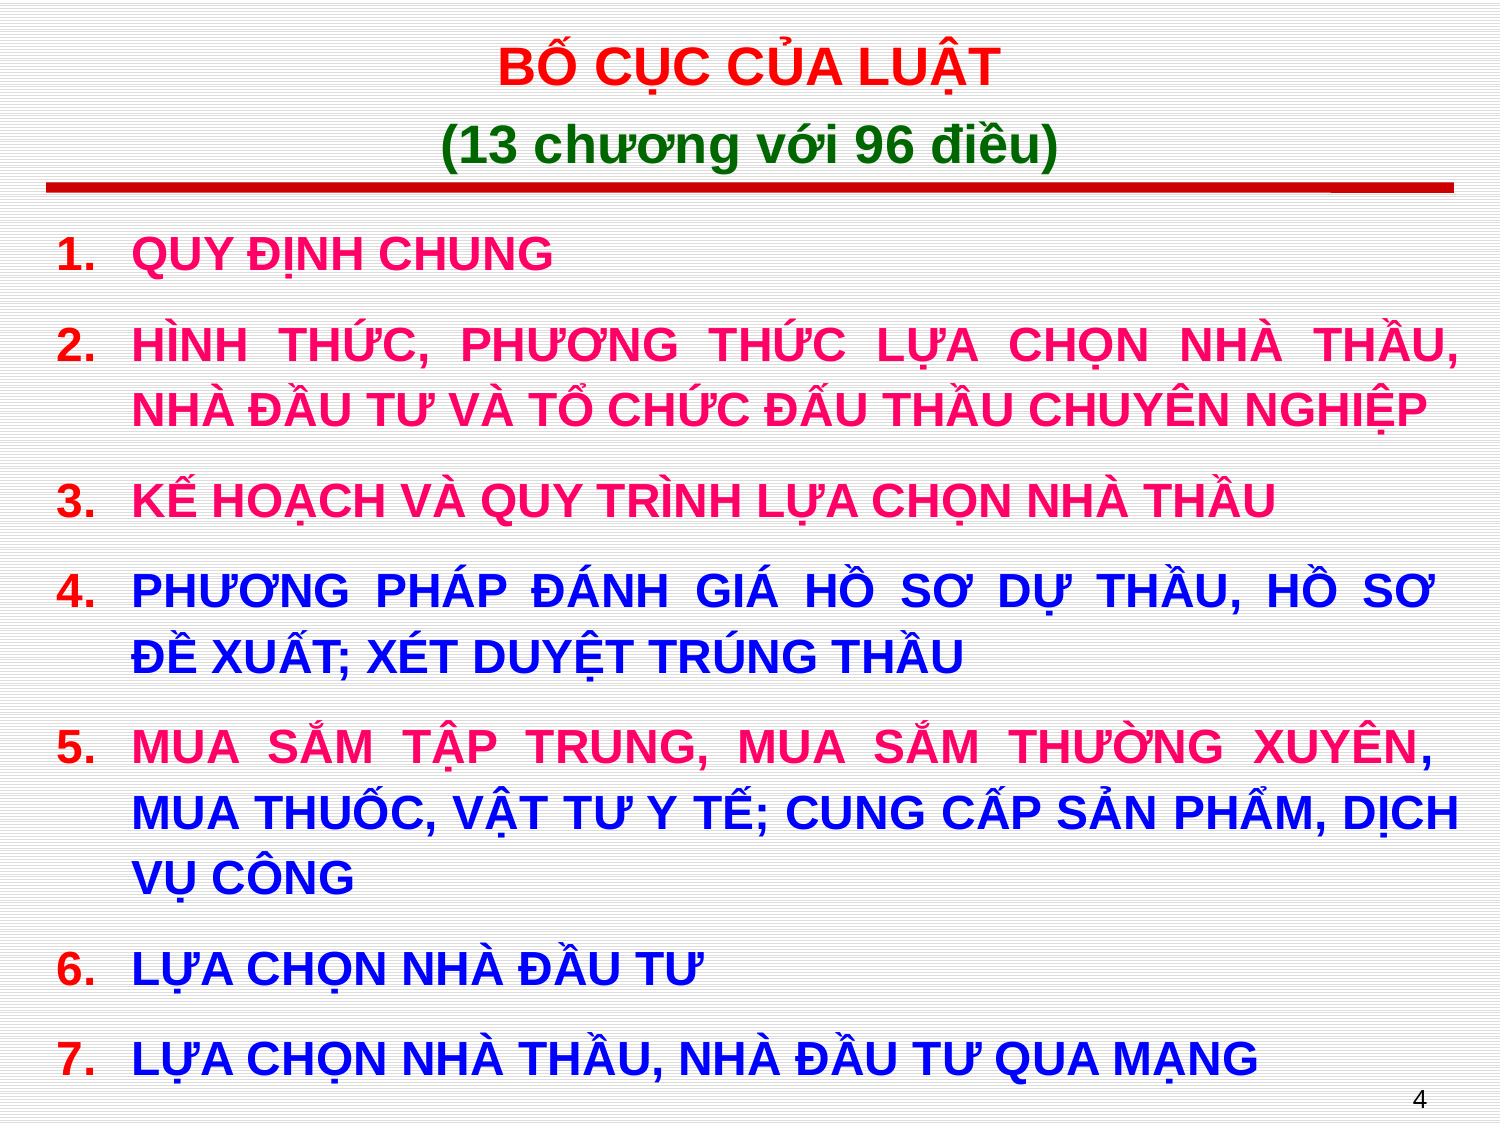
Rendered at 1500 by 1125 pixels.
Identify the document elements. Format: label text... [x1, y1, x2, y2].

text_box QUY ĐỊNH CHUNG HÌNH THỨC, PHƯƠNG THỨC LỰA CHỌN NHÀ THẦU, NHÀ ĐẦU TƯ VÀ TỔ CHỨC ĐẤU THẦU CHUYÊN NGHIỆP KẾ HOẠCH VÀ QUY TRÌNH LỰA CHỌN NHÀ THẦU PHƯƠNG PHÁP ĐÁNH GIÁ HỒ SƠ DỰ THẦU, HỒ SƠ ĐỀ XUẤT; XÉT DUYỆT TRÚNG THẦU MUA SẮM TẬP TRUNG, MUA SẮM THƯỜNG XUYÊN, MUA THUỐC, VẬT TƯ Y TẾ; CUNG CẤP SẢN PHẨM, DỊCH VỤ CÔNG LỰA CHỌN NHÀ ĐẦU TƯ LỰA CHỌN NHÀ THẦU, NHÀ ĐẦU TƯ QUA MẠNG [23, 199, 1477, 1088]
title BỐ CỤC CỦA LUẬT (13 chương với 96 điều) [38, 9, 1463, 185]
